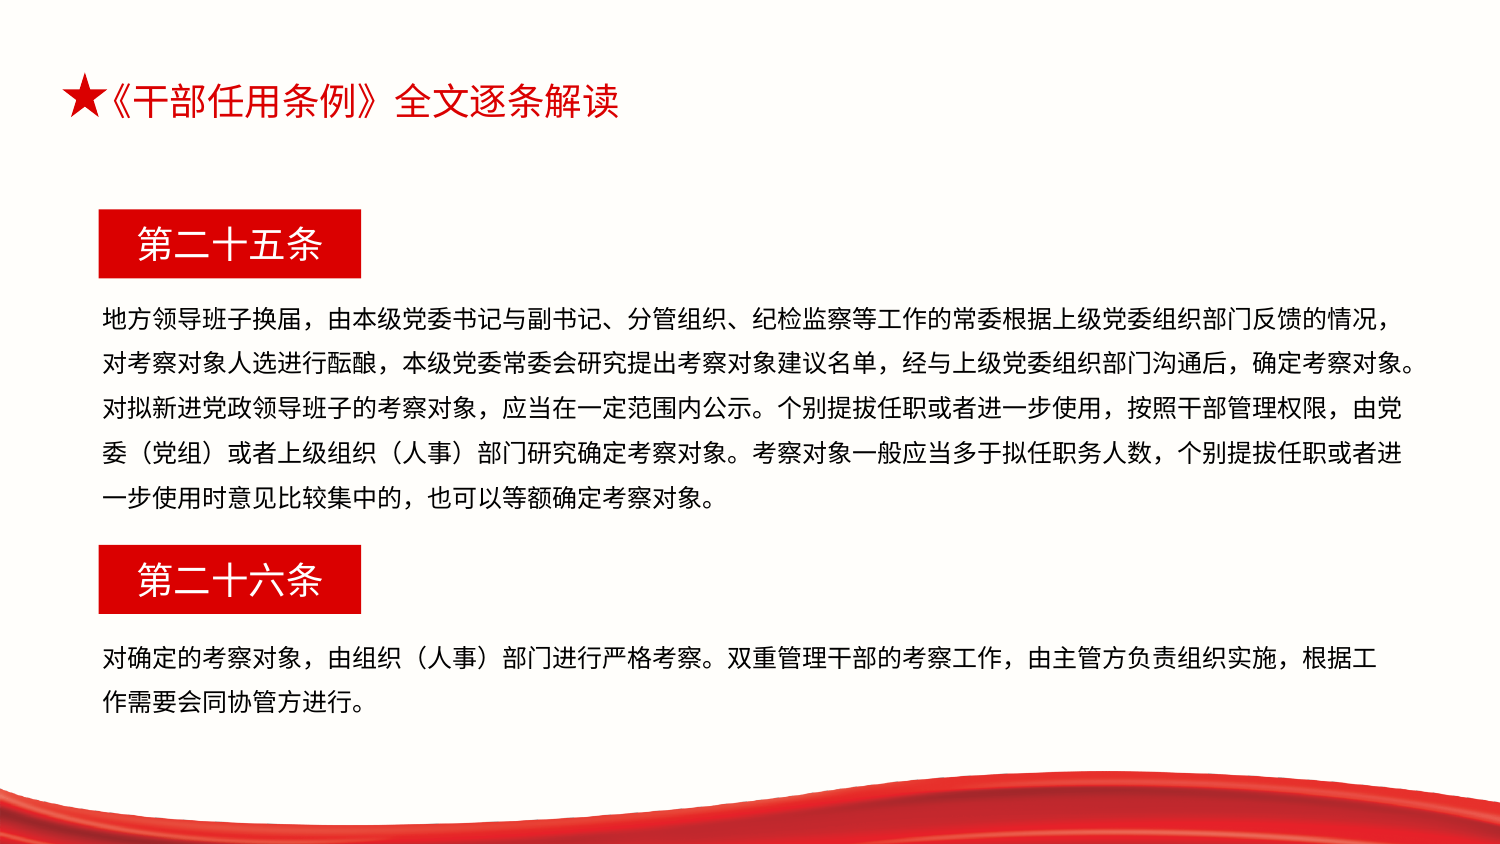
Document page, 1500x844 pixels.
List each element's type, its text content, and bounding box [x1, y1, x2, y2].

text_box 对确定的考察对象，由组织（人事）部门进行严格考察。双重管理干部的考察工作，由主管方负责组织实施，根据工作需要会同协管方进行。 [87, 619, 1400, 725]
picture [0, 771, 1500, 844]
text_box 地方领导班子换届，由本级党委书记与副书记、分管组织、纪检监察等工作的常委根据上级党委组织部门反馈的情况，对考察对象人选进行酝酿，本级党委常委会研究提出考察对象建议名单，经与上级党委组织部门沟通后，确定考察对象。对拟新进党政领导班子的考察对象，应当在一定范围内公示。个别提拔任职或者进一步使用，按照干部管理权限，由党委（党组）或者上级组织（人事）部门研究确定考察对象。考察对象一般应当多于拟任职务人数，个别提拔任职或者进一步使用时意见比较集中的，也可以等额确定考察对象。 [87, 280, 1423, 520]
text_box 第二十五条 [98, 209, 362, 279]
text_box 第二十六条 [98, 544, 362, 614]
